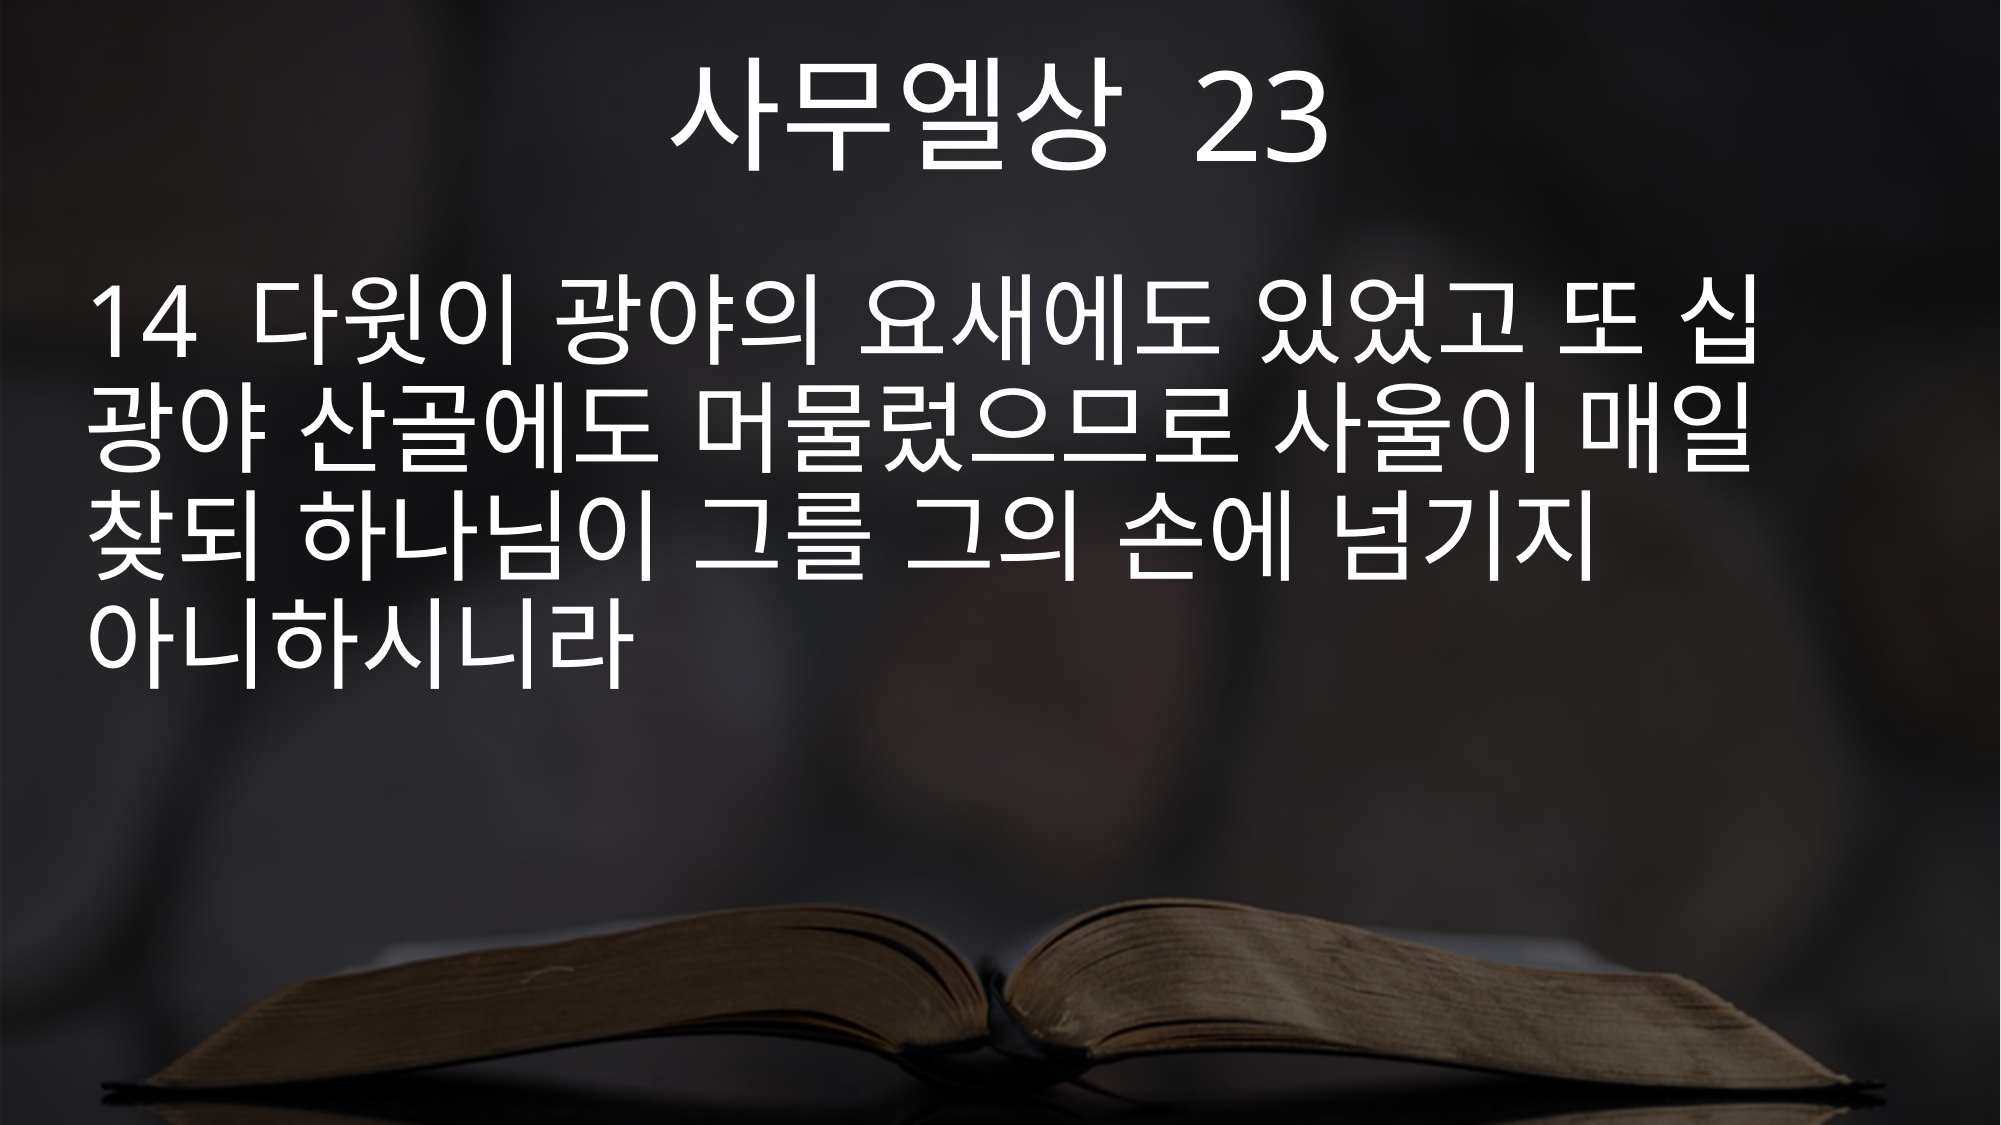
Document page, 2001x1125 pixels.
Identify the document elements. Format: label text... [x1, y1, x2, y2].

picture [0, 0, 2001, 1125]
list 14 다윗이 광야의 요새에도 있었고 또 십 광야 산골에도 머물렀으므로 사울이 매일 찾되 하나님이 그를 그의 손에 넘기지 아니하시니라 [69, 263, 1953, 423]
footer 사무엘상 23 [0, 32, 2000, 192]
